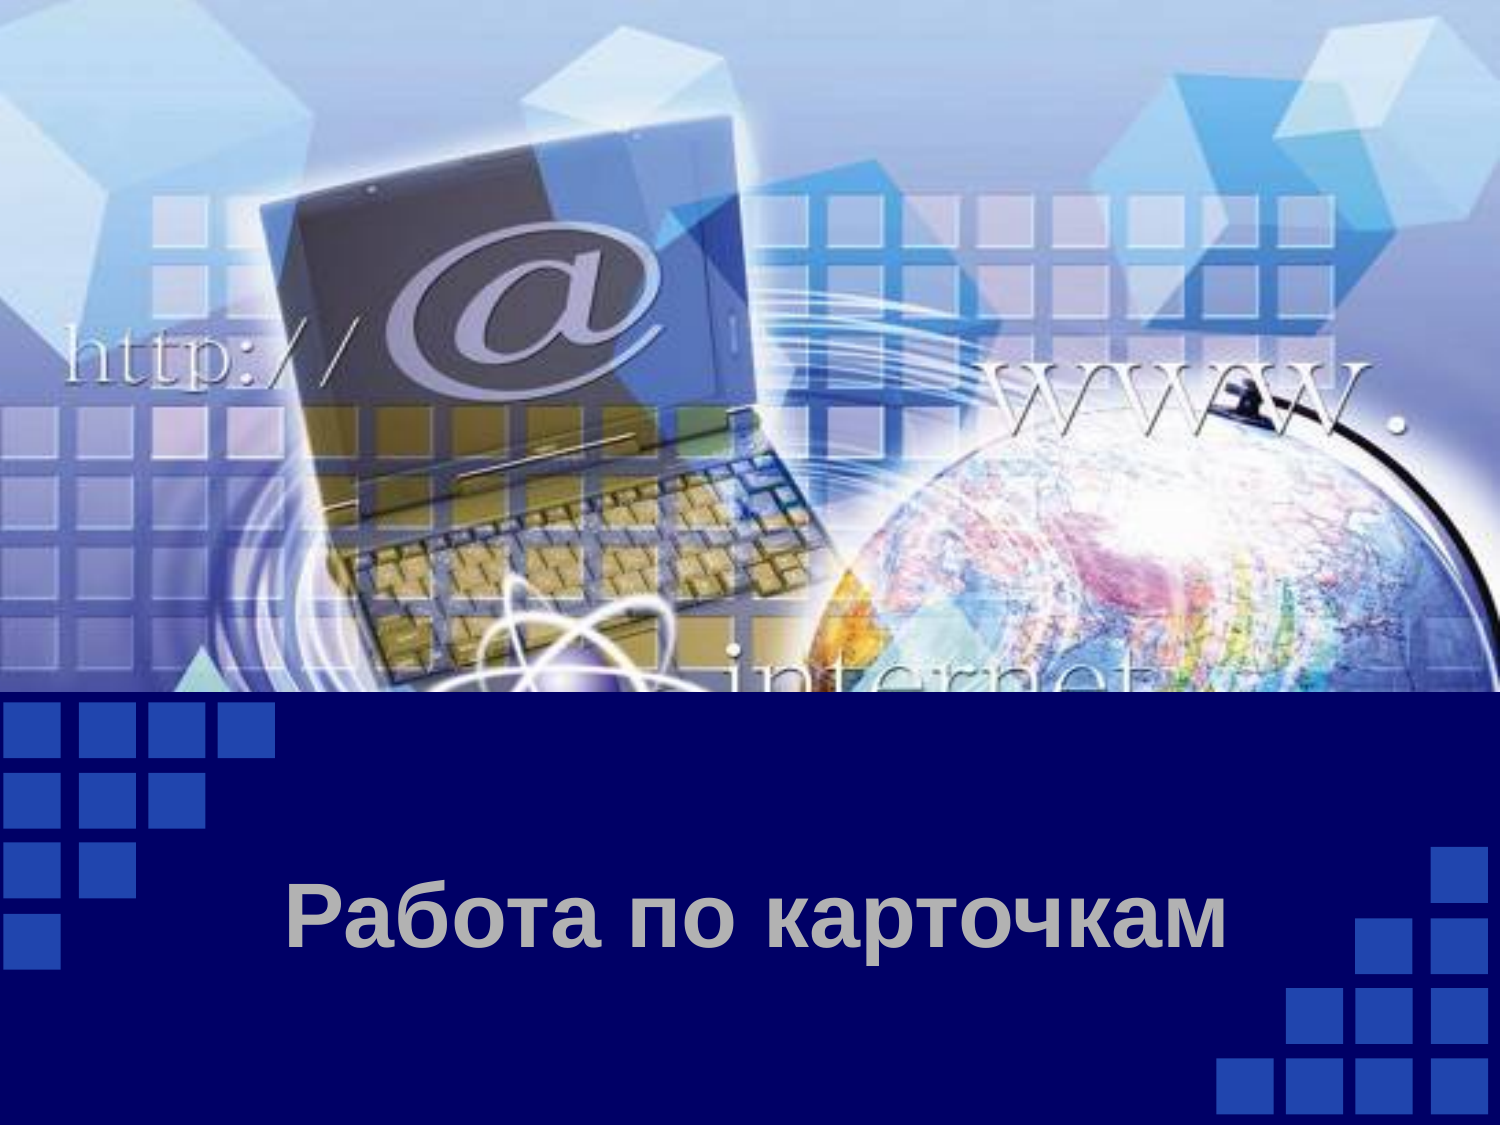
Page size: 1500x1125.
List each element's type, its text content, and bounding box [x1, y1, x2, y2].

text_box Работа по карточкам [115, 832, 1403, 966]
picture [0, 0, 1500, 692]
